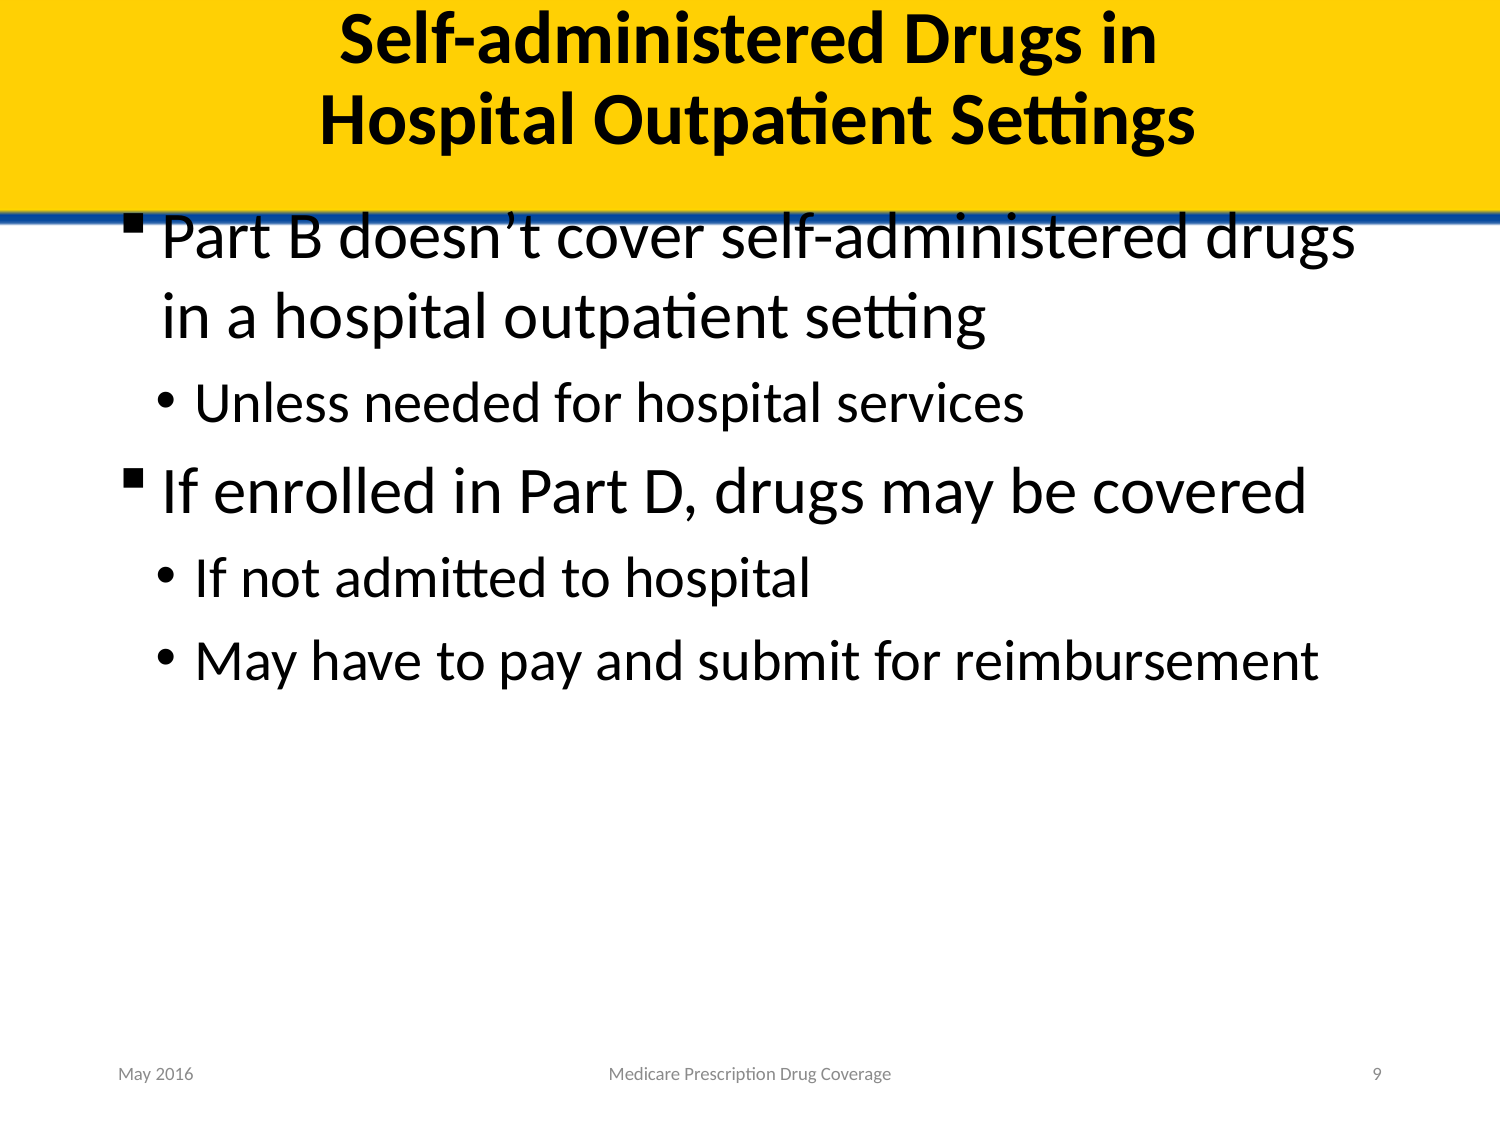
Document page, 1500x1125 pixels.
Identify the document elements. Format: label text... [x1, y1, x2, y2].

title Self-administered Drugs in Hospital Outpatient Settings [0, 2, 1500, 157]
slide_number 9 [1059, 1042, 1397, 1103]
footer Medicare Prescription Drug Coverage [496, 1042, 1004, 1103]
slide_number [103, 1042, 441, 1103]
list Part B doesn’t cover self-administered drugs in a hospital outpatient setting Unless needed for hospital services If enrolled in Part D, drugs may be covered If not admitted to hospital May have to pay and submit for reimbursement [103, 184, 1397, 1014]
picture [0, 157, 1500, 1125]
